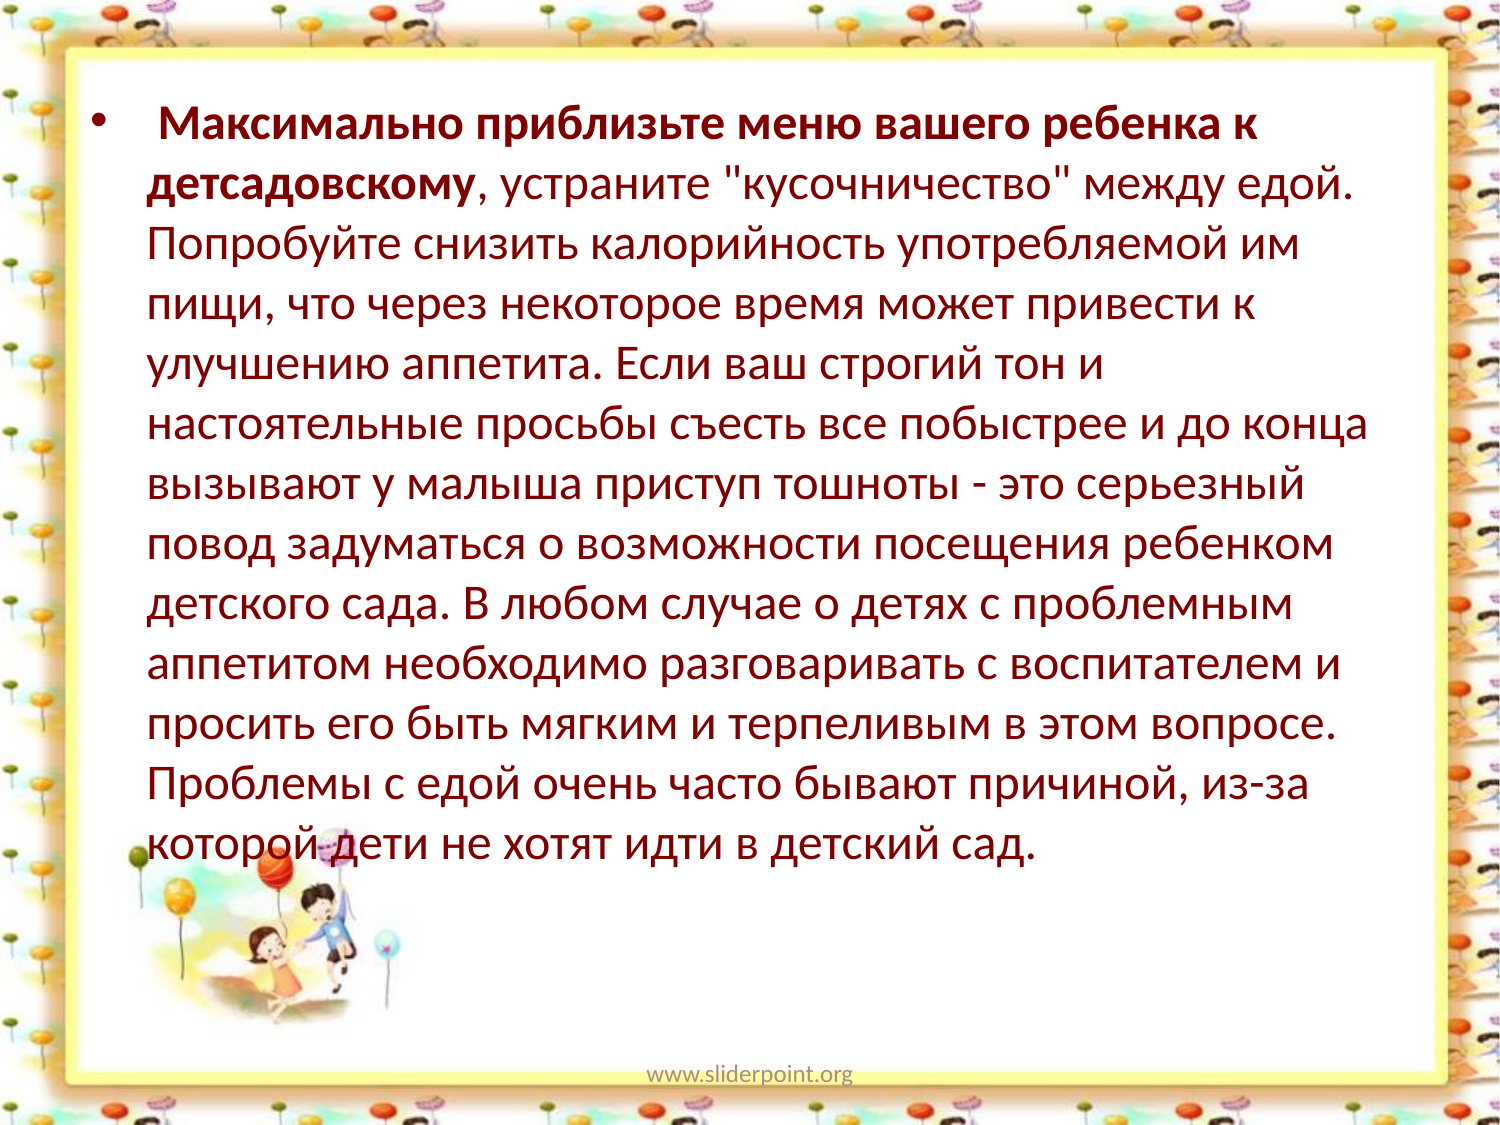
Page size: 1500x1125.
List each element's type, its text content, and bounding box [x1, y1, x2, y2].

picture [0, 0, 1500, 1125]
footer www.sliderpoint.org [512, 1042, 988, 1103]
list Максимально приблизьте меню вашего ребенка к детсадовскому, устраните "кусочничество" между едой. Попробуйте снизить калорийность употребляемой им пищи, что через некоторое время может привести к улучшению аппетита. Если ваш строгий тон и настоятельные просьбы съесть все побыстрее и до конца вызывают у малыша приступ тошноты - это серьезный повод задуматься о возможности посещения ребенком детского сада. В любом случае о детях с проблемным аппетитом необходимо разговаривать с воспитателем и просить его быть мягким и терпеливым в этом вопросе. Проблемы с едой очень часто бывают причиной, из-за которой дети не хотят идти в детский сад. [74, 81, 1426, 1006]
